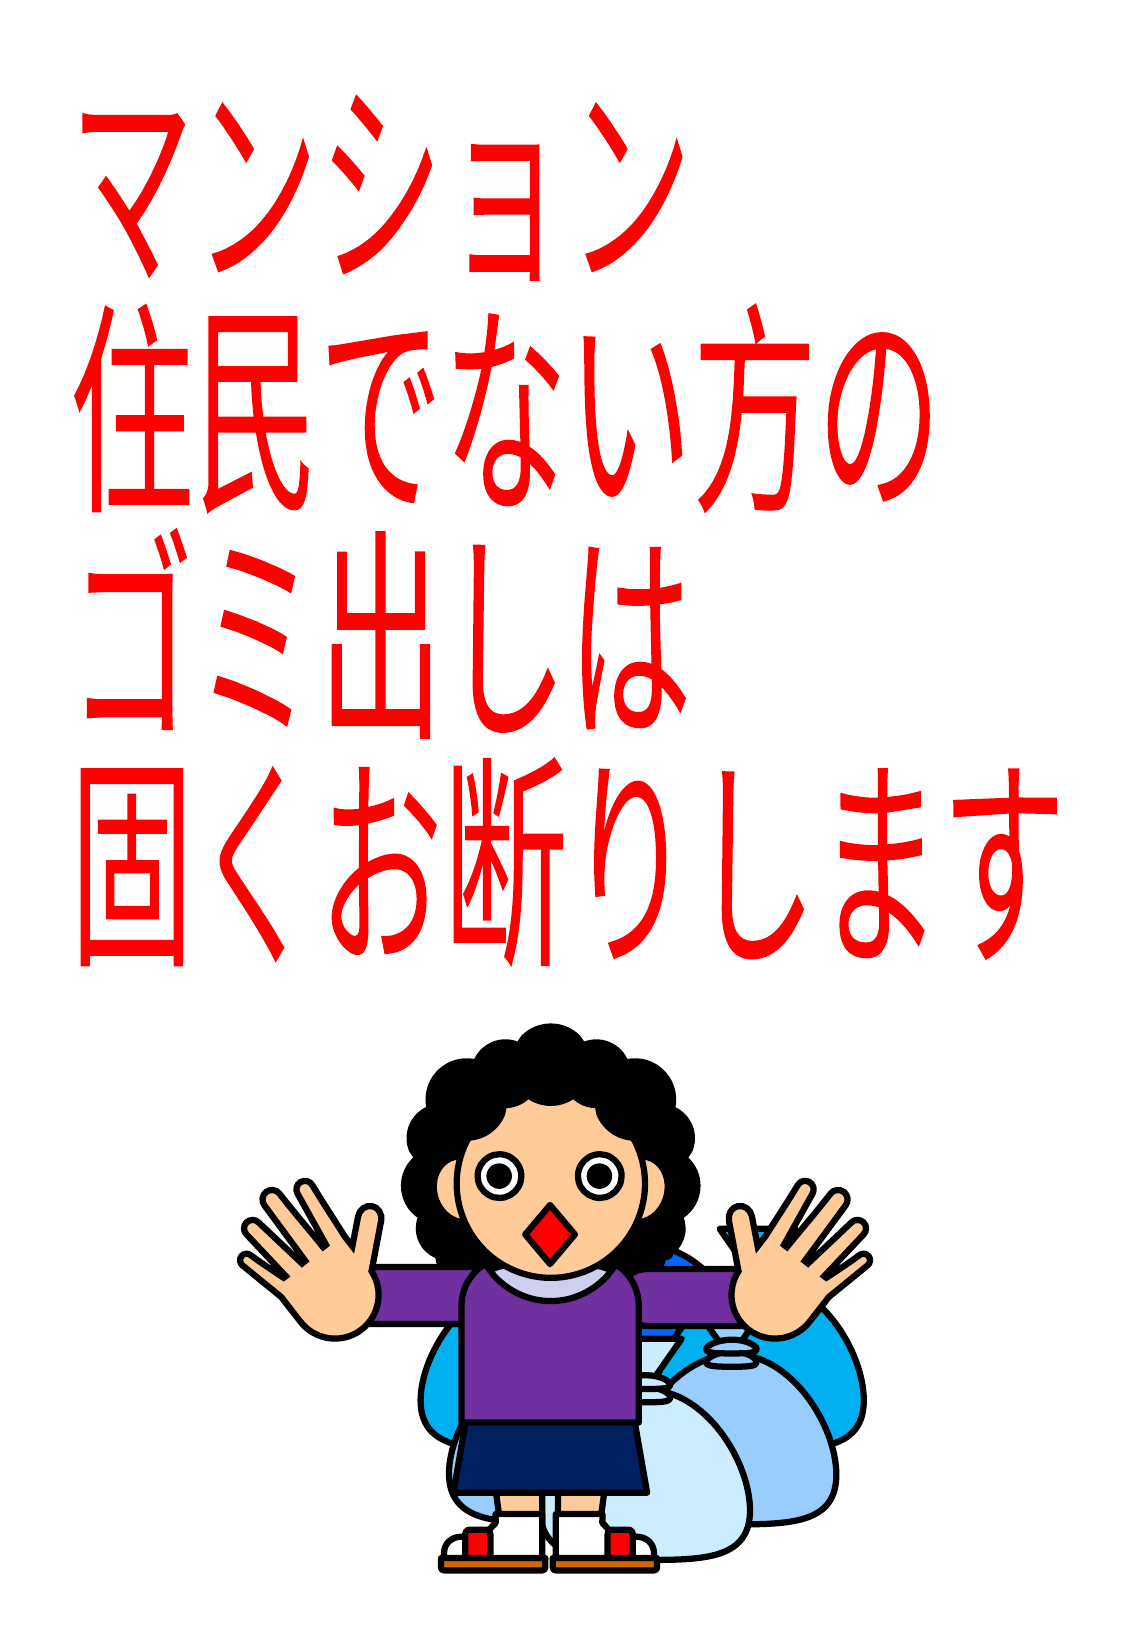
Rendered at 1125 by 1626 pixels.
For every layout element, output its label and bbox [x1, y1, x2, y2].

text_box [255, 1026, 870, 1571]
